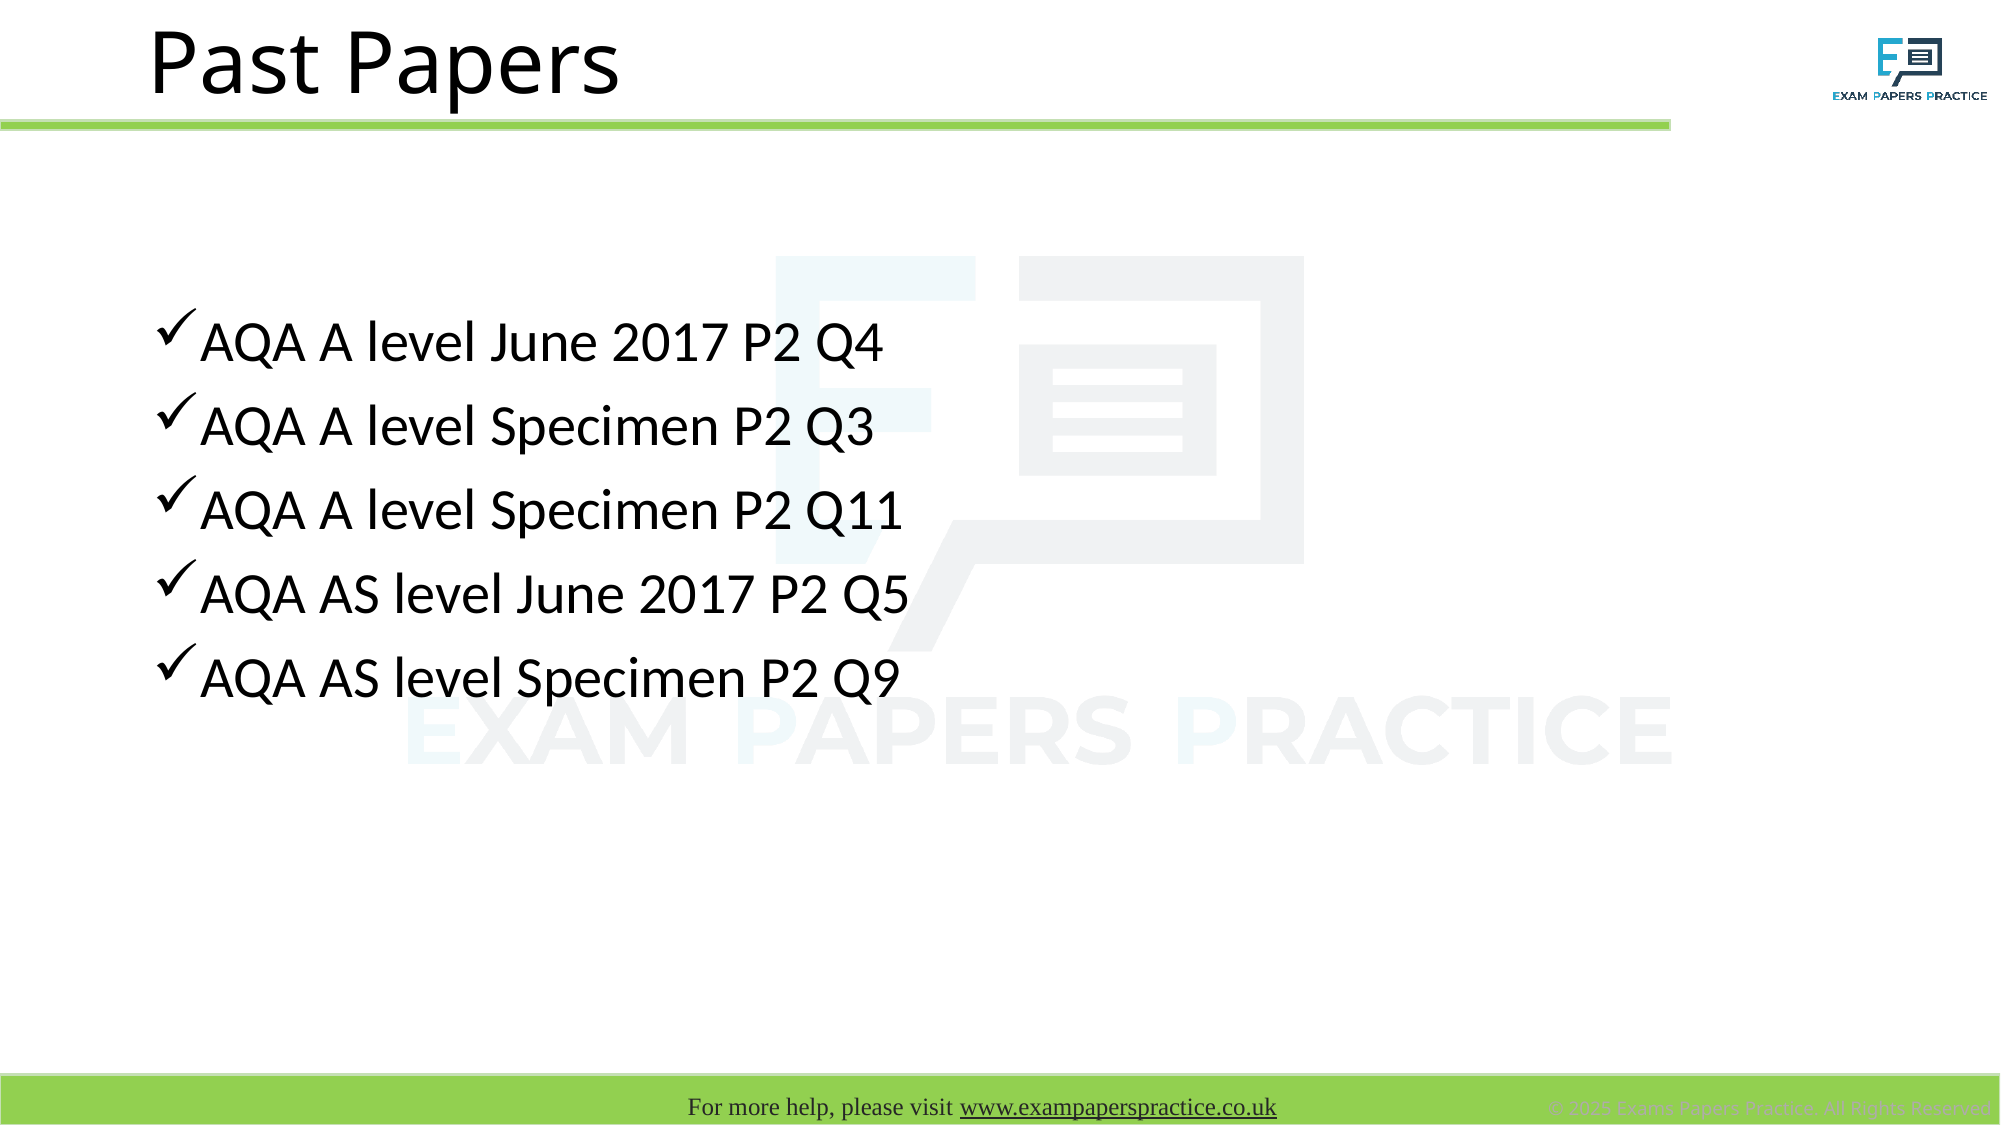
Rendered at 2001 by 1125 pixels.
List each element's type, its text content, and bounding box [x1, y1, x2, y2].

title Past Papers [132, 11, 1858, 121]
list AQA A level June 2017 P2 Q4 AQA A level Specimen P2 Q3 AQA A level Specimen P2 Q11 AQA AS level June 2017 P2 Q5 AQA AS level Specimen P2 Q9 [137, 304, 1863, 1018]
